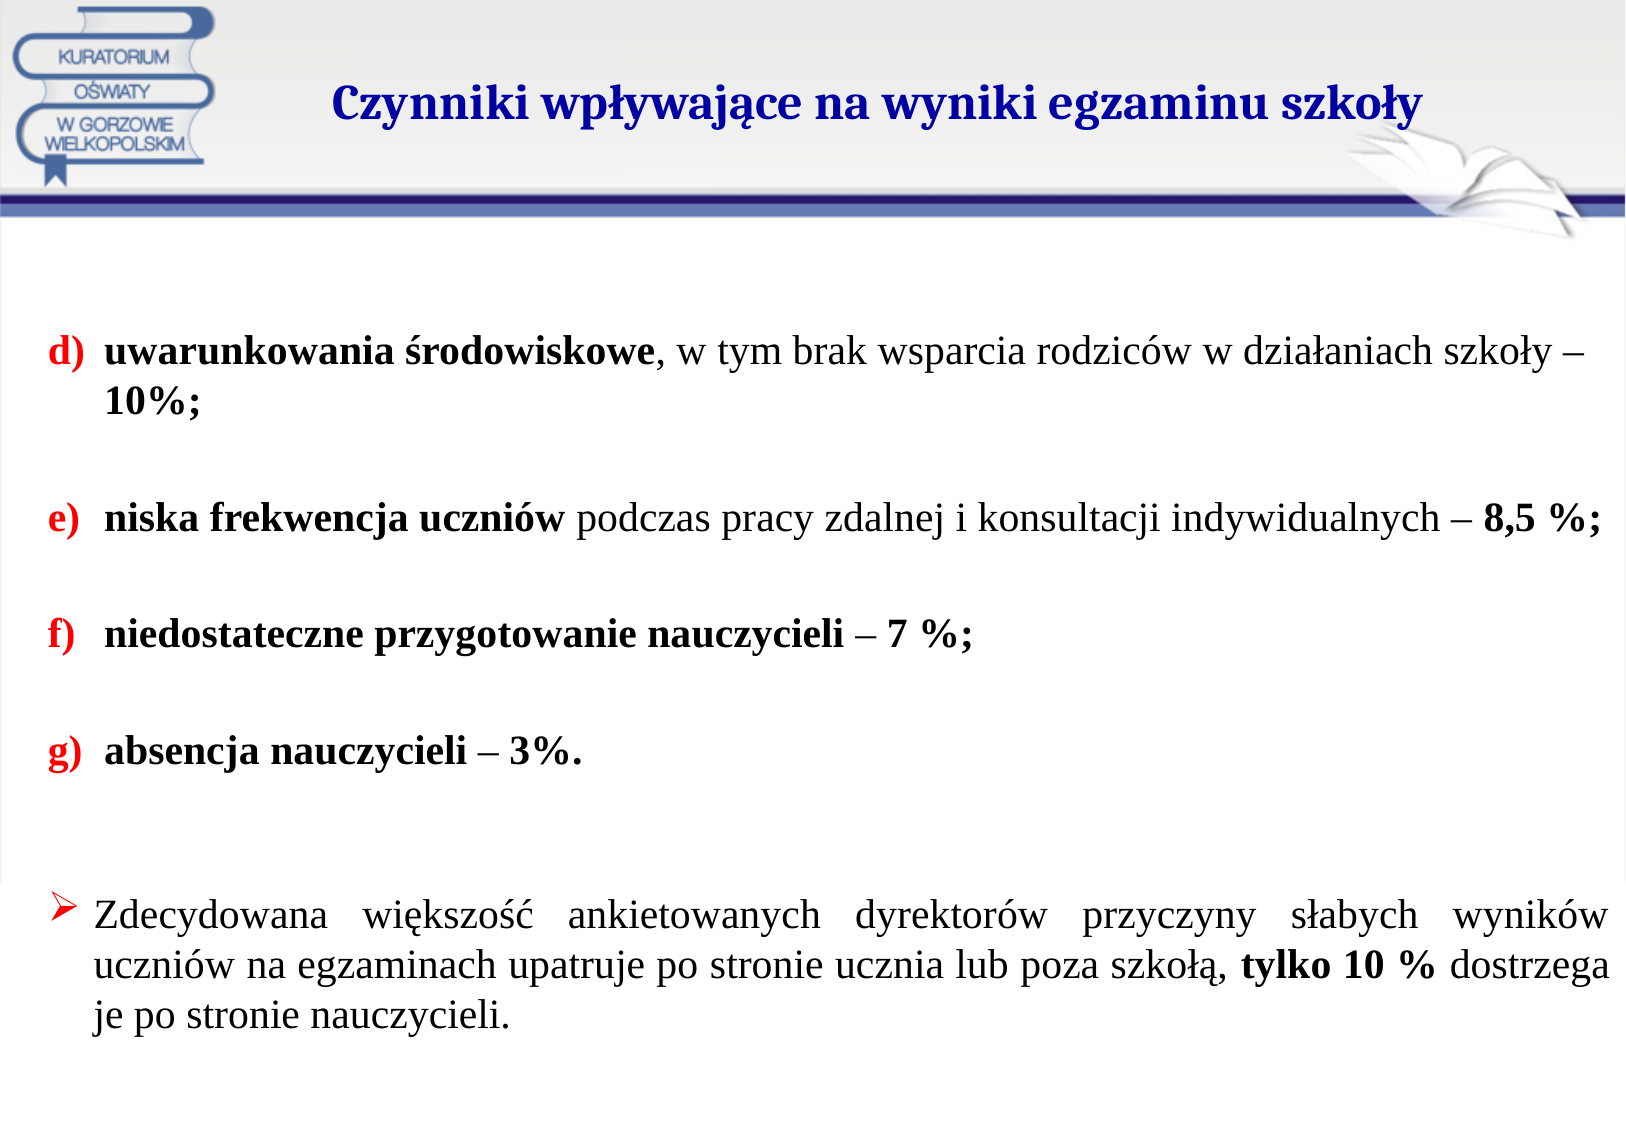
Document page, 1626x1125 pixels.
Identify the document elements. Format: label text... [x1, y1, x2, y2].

picture [0, 0, 1626, 1125]
title Czynniki wpływające na wyniki egzaminu szkoły [317, 23, 1600, 176]
list uwarunkowania środowiskowe, w tym brak wsparcia rodziców w działaniach szkoły – 10%; niska frekwencja uczniów podczas pracy zdalnej i konsultacji indywidualnych – 8,5 %; niedostateczne przygotowanie nauczycieli – 7 %; absencja nauczycieli – 3%. Zdecydowana większość ankietowanych dyrektorów przyczyny słabych wyników uczniów na egzaminach upatruje po stronie ucznia lub poza szkołą, tylko 10 % dostrzega je po stronie nauczycieli. [32, 315, 1625, 906]
